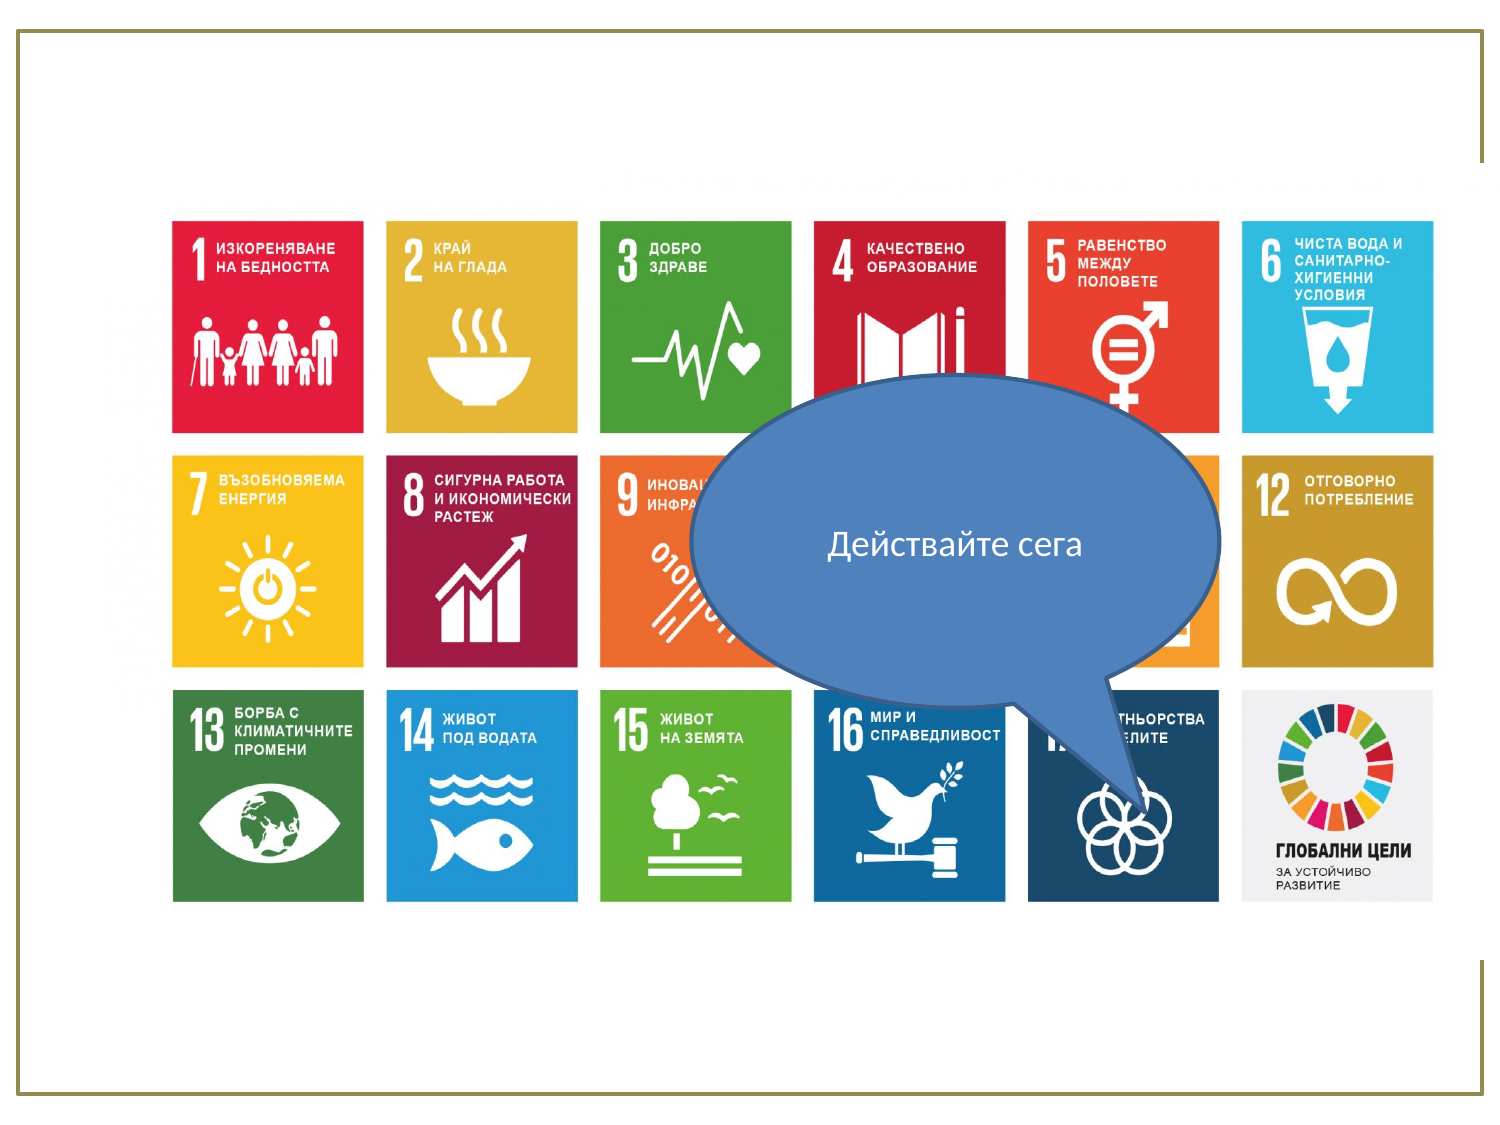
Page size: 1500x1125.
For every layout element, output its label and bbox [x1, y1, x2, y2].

text_box [16, 29, 1484, 1096]
picture [105, 163, 1500, 960]
